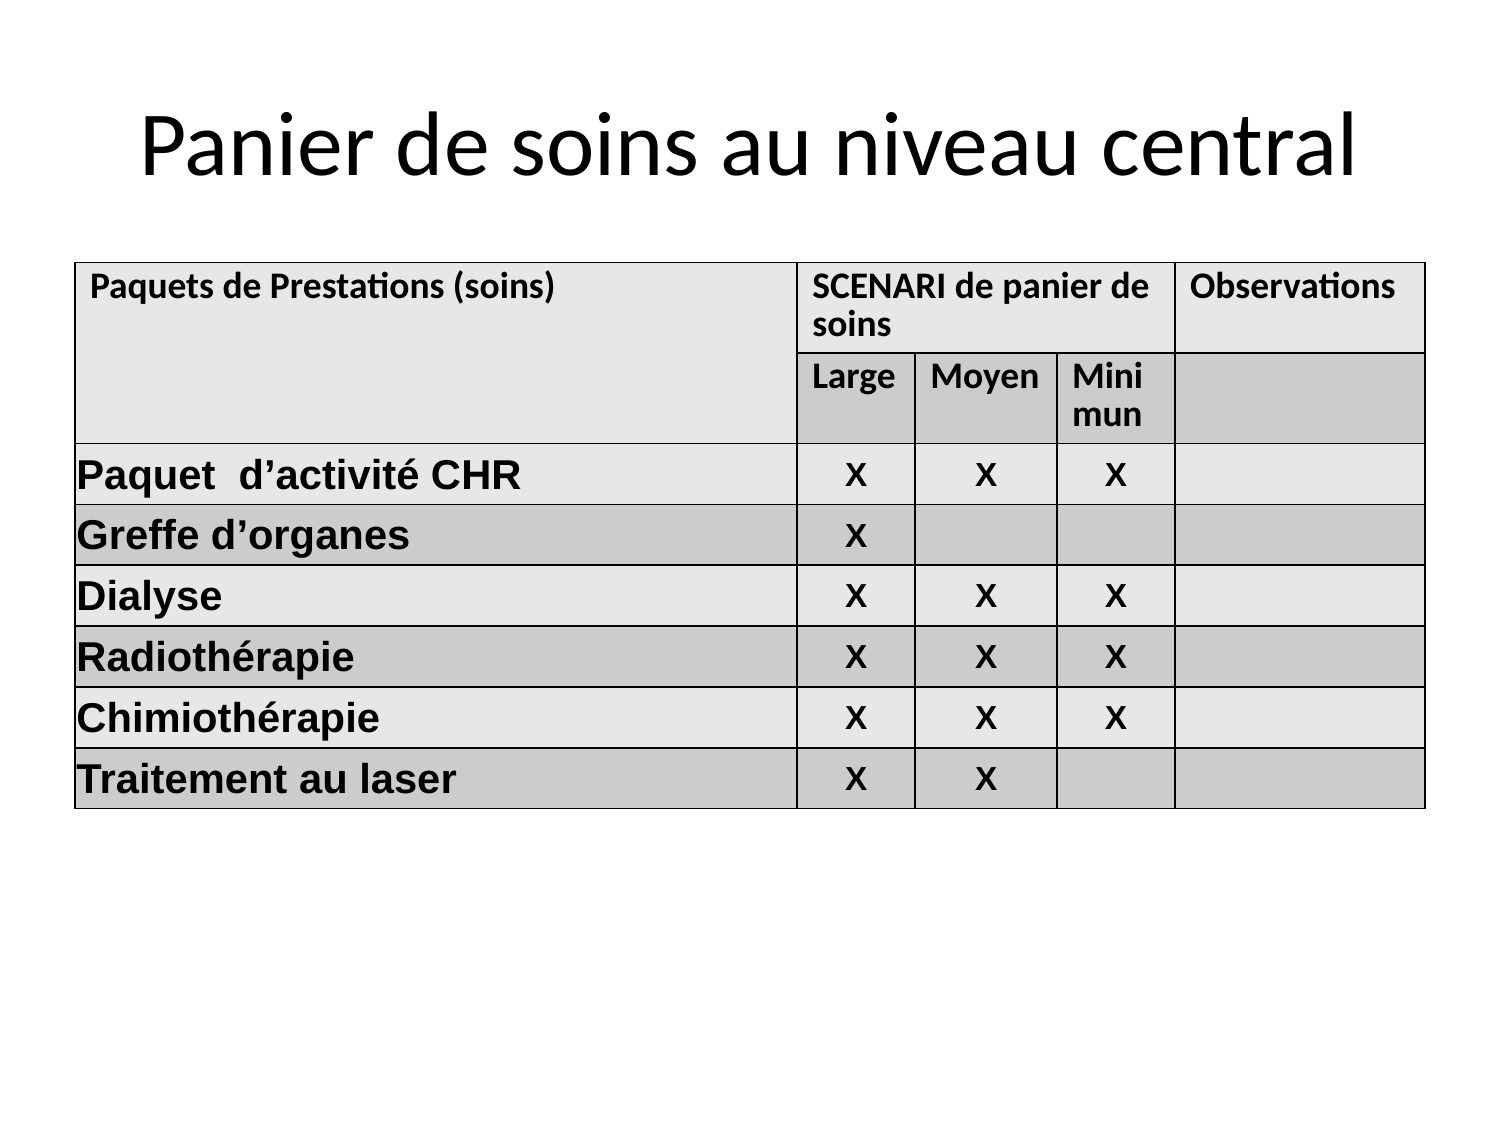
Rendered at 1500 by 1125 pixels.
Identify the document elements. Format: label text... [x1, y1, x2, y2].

table_cell Traitement au laser [76, 749, 796, 808]
title Panier de soins au niveau central [75, 45, 1425, 233]
table_cell [1058, 749, 1174, 808]
table_cell X [798, 505, 914, 564]
table_cell Greffe d’organes [76, 505, 796, 564]
table_cell Moyen [916, 354, 1056, 443]
table_cell Minimun [1058, 354, 1174, 443]
table_cell X [916, 566, 1056, 625]
table_cell Large [798, 354, 914, 443]
table_cell X [1058, 688, 1174, 747]
table_cell [1176, 566, 1424, 625]
table_cell X [798, 749, 914, 808]
table_header Paquets de Prestations (soins) [76, 263, 796, 443]
table_cell X [916, 444, 1056, 504]
table_cell Radiothérapie [76, 627, 796, 686]
table_header Observations [1176, 263, 1424, 352]
table_cell [1176, 444, 1424, 504]
table_cell Chimiothérapie [76, 688, 796, 747]
table_cell [1176, 354, 1424, 443]
table_cell Dialyse [76, 566, 796, 625]
table_cell X [798, 688, 914, 747]
table_cell [1176, 749, 1424, 808]
table_cell X [1058, 444, 1174, 504]
table_cell X [916, 749, 1056, 808]
table_cell X [798, 566, 914, 625]
table_cell [916, 505, 1056, 564]
table_cell X [916, 627, 1056, 686]
table_cell X [1058, 627, 1174, 686]
table_cell X [798, 444, 914, 504]
table_cell X [916, 688, 1056, 747]
table_cell [1176, 627, 1424, 686]
table_header SCENARI de panier de soins [798, 263, 1174, 352]
table_cell X [1058, 566, 1174, 625]
table_cell [1176, 688, 1424, 747]
table_cell X [798, 627, 914, 686]
table_cell [1176, 505, 1424, 564]
table_cell [1058, 505, 1174, 564]
table_cell Paquet d’activité CHR [76, 444, 796, 504]
